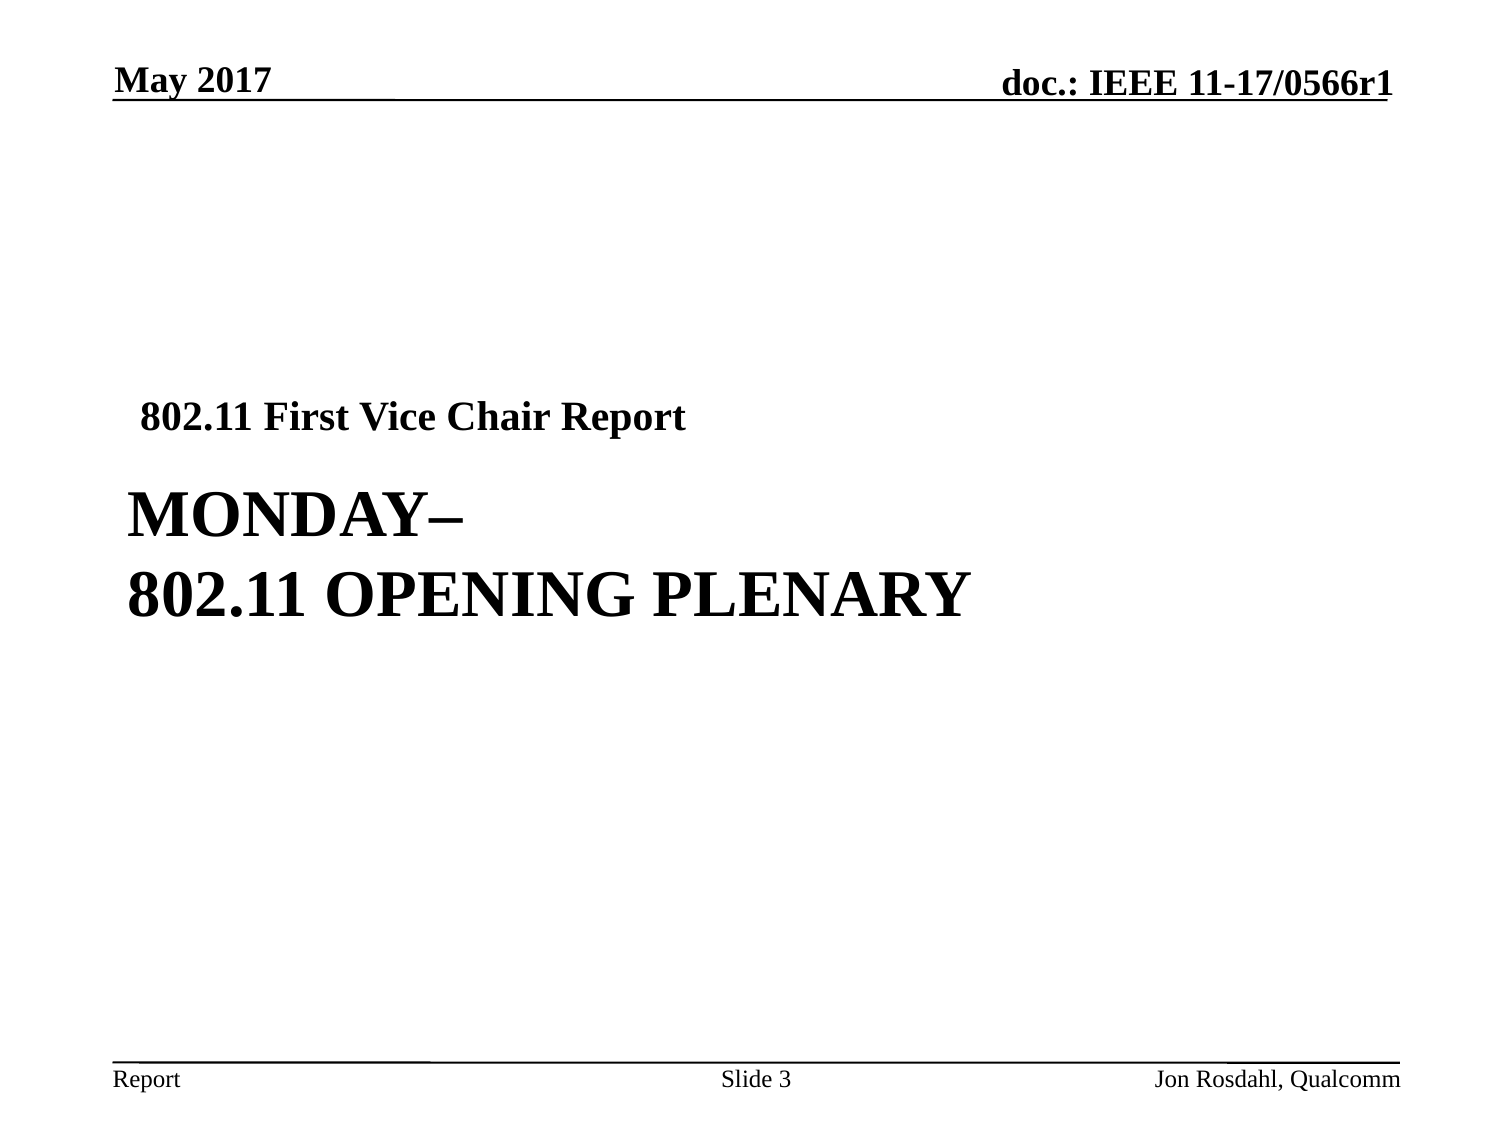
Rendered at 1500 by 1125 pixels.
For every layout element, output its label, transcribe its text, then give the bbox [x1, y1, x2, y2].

slide_number Slide 3 [712, 1061, 800, 1123]
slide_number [114, 54, 426, 101]
list 802.11 First Vice Chair Report [124, 199, 1401, 447]
footer Jon Rosdahl, Qualcomm [878, 1061, 1402, 1093]
title Monday– 802.11 Opening Plenary [112, 462, 1388, 687]
